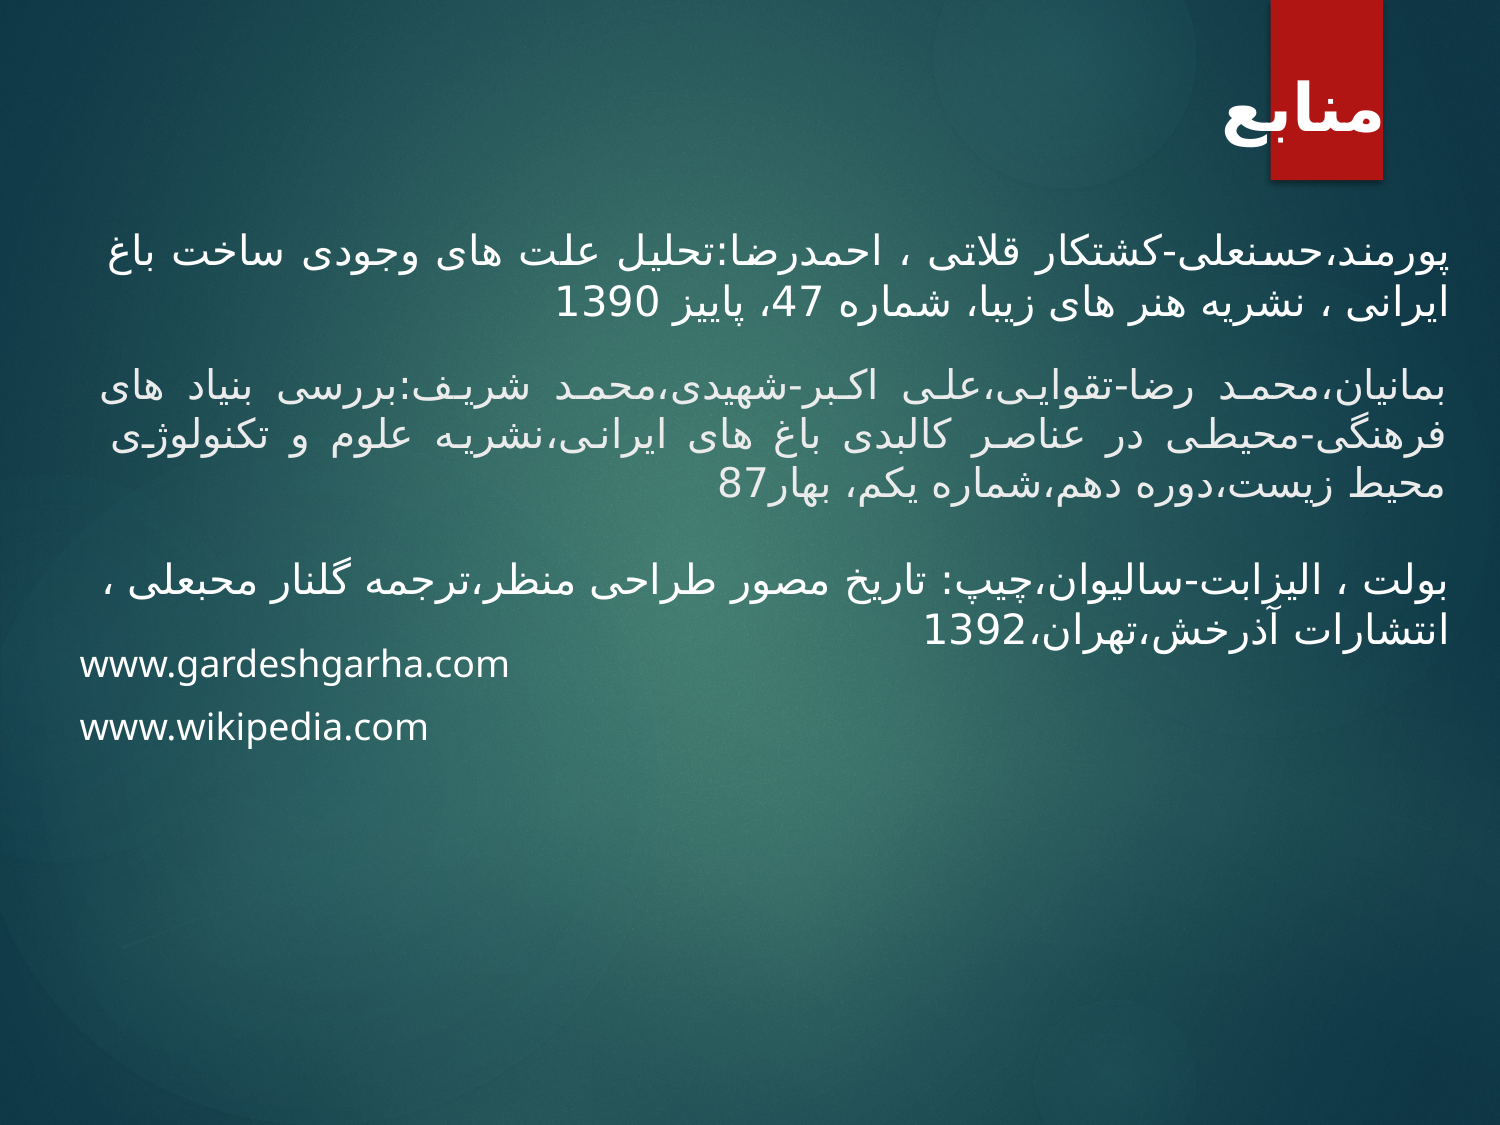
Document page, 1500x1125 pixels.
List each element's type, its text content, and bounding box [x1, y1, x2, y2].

title بمانیان،محمد رضا-تقوایی،علی اکبر-شهیدی،محمد شریف:بررسی بنیاد های فرهنگی-محیطی در عناصر کالبدی باغ های ایرانی،نشریه علوم و تکنولوژی محیط زیست،دوره دهم،شماره یکم، بهار87 [75, 351, 1463, 514]
text_box بولت ، الیزابت-سالیوان،چیپ: تاریخ مصور طراحی منظر،ترجمه گلنار محبعلی ، انتشارات آذرخش،تهران،1392 [27, 545, 1465, 661]
text_box www.gardeshgarha.com [64, 633, 915, 693]
text_box منابع [669, 26, 1401, 183]
text_box www.wikipedia.com [64, 695, 490, 756]
text_box پورمند،حسنعلی-کشتکار قلاتی ، احمدرضا:تحلیل علت های وجودی ساخت باغ ایرانی ، نشریه هنر های زیبا، شماره 47، پاییز 1390 [89, 216, 1465, 332]
